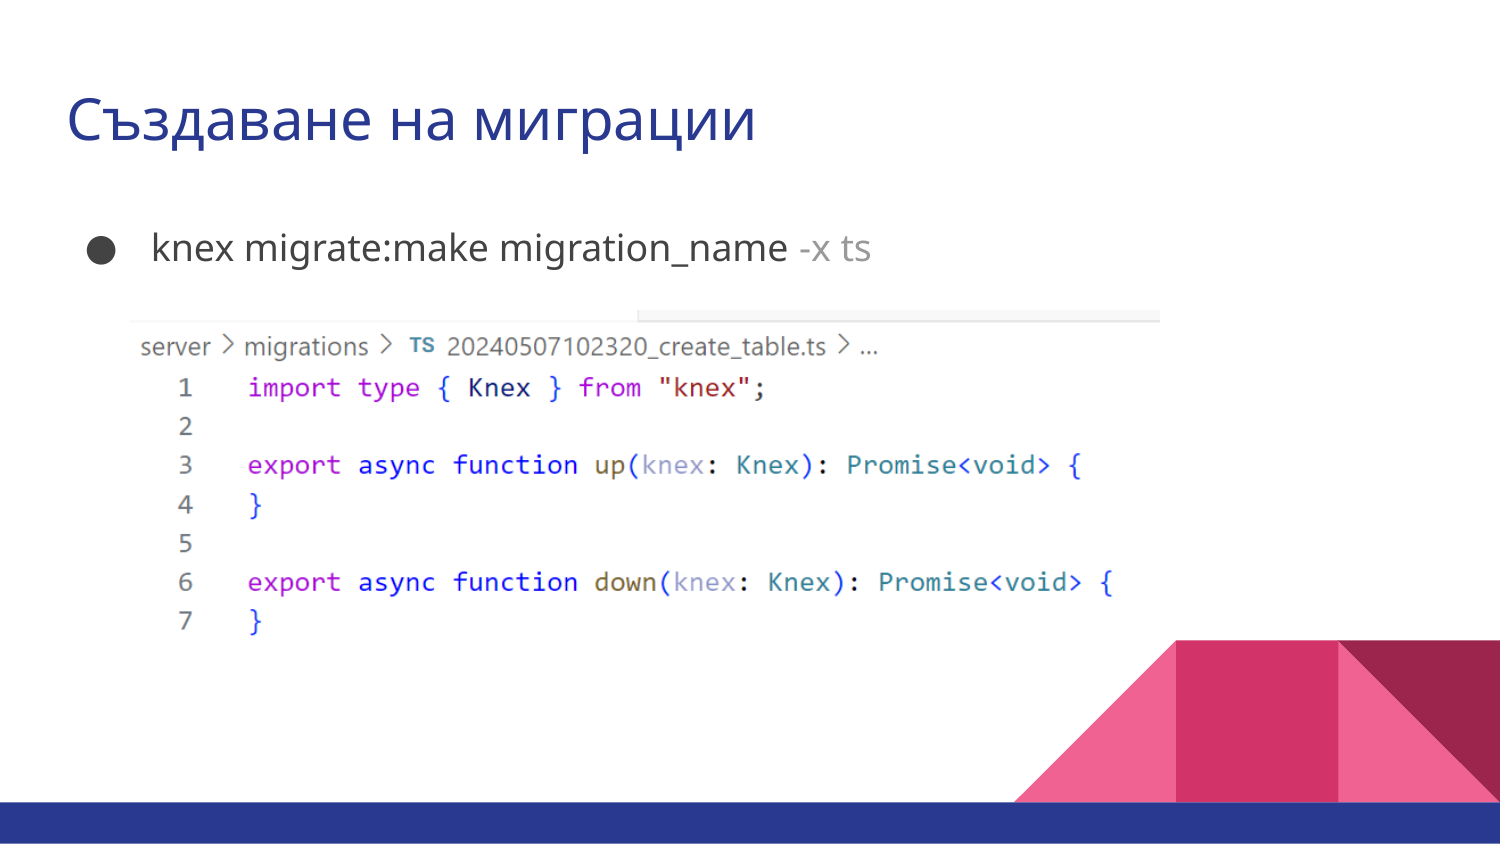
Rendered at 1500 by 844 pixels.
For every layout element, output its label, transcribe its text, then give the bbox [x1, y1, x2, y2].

title Създаване на миграции [51, 67, 1449, 167]
picture [129, 310, 1160, 642]
list knex migrate:make migration_name -x ts [51, 201, 1449, 750]
